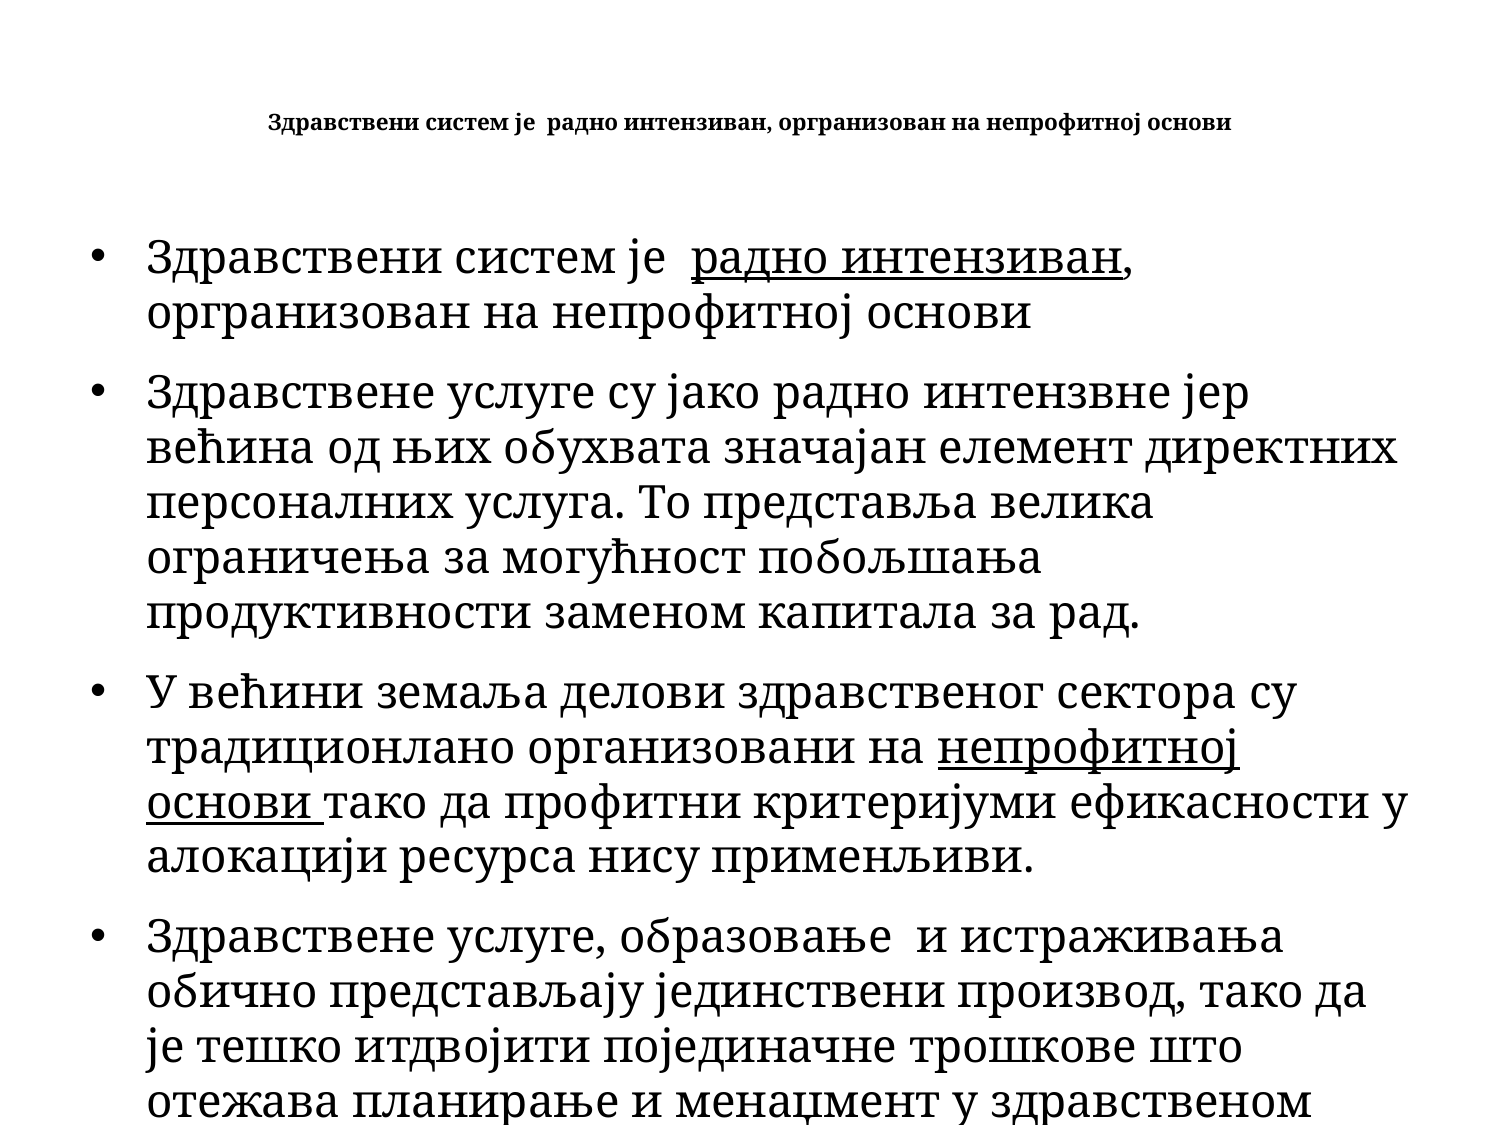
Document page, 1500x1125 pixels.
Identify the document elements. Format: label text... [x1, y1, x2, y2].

list Здравствени систем је радно интензиван, оргранизован на непрофитној основи Здравствене услуге су јако радно интензвне јер већина од њих обухвата значајан елемент директних персоналних услуга. То представља велика ограничења за могућност побољшања продуктивности заменом капитала за рад. У већини земаља делови здравственог сектора су традиционлано организовани на непрофитној основи тако да профитни критеријуми ефикасности у алокацији ресурса нису применљиви. Здравствене услуге, образовање и истраживања обично представљају јединствени производ, тако да је тешко итдвојити појединачне трошкове што отежава планирање и менаџмент у здравственом систему [75, 219, 1425, 1047]
title Здравствени систем је радно интензиван, оргранизован на непрофитној основи [75, 45, 1425, 219]
